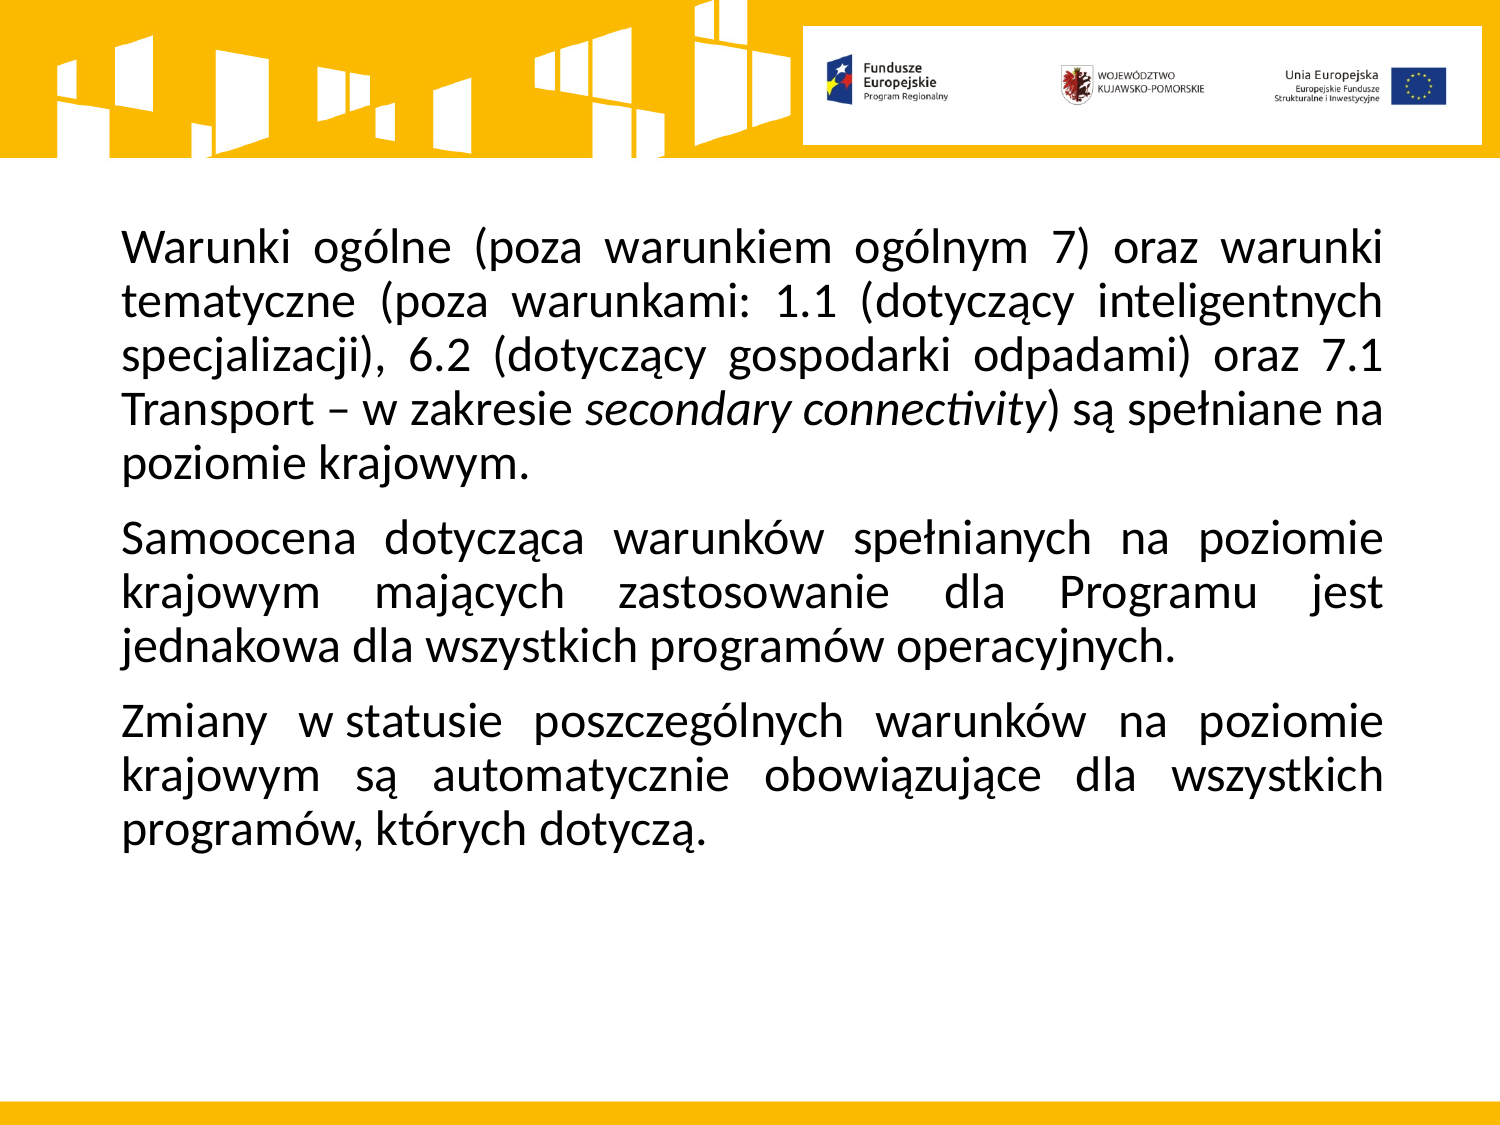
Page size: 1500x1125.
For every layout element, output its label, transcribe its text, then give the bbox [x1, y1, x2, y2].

picture [0, 0, 1500, 1125]
list Warunki ogólne (poza warunkiem ogólnym 7) oraz warunki tematyczne (poza warunkami: 1.1 (dotyczący inteligentnych specjalizacji), 6.2 (dotyczący gospodarki odpadami) oraz 7.1 Transport – w zakresie secondary connectivity) są spełniane na poziomie krajowym. Samoocena dotycząca warunków spełnianych na poziomie krajowym mających zastosowanie dla Programu jest jednakowa dla wszystkich programów operacyjnych. Zmiany w statusie poszczególnych warunków na poziomie krajowym są automatycznie obowiązujące dla wszystkich programów, których dotyczą. [106, 213, 1401, 1027]
